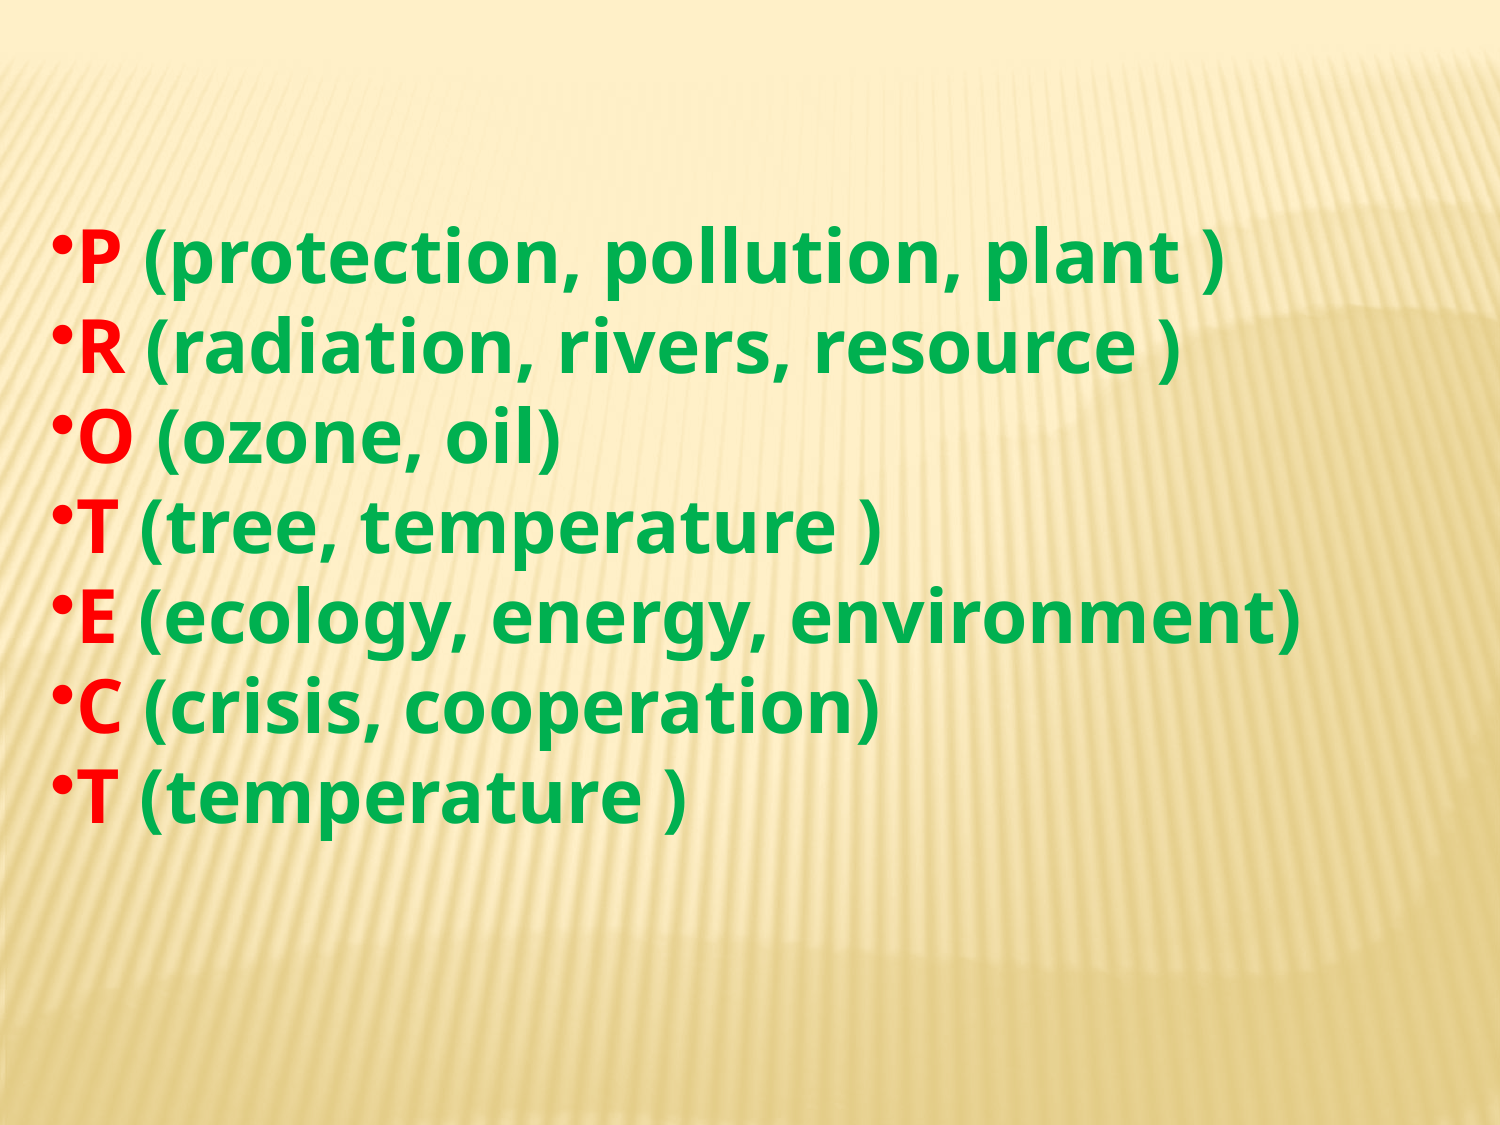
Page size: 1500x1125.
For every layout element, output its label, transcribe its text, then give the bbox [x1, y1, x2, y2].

text_box P (protection, pollution, plant ) R (radiation, rivers, resource ) O (ozone, oil) T (tree, temperature ) E (ecology, energy, environment) C (crisis, cooperation) T (temperature ) [35, 200, 1477, 846]
